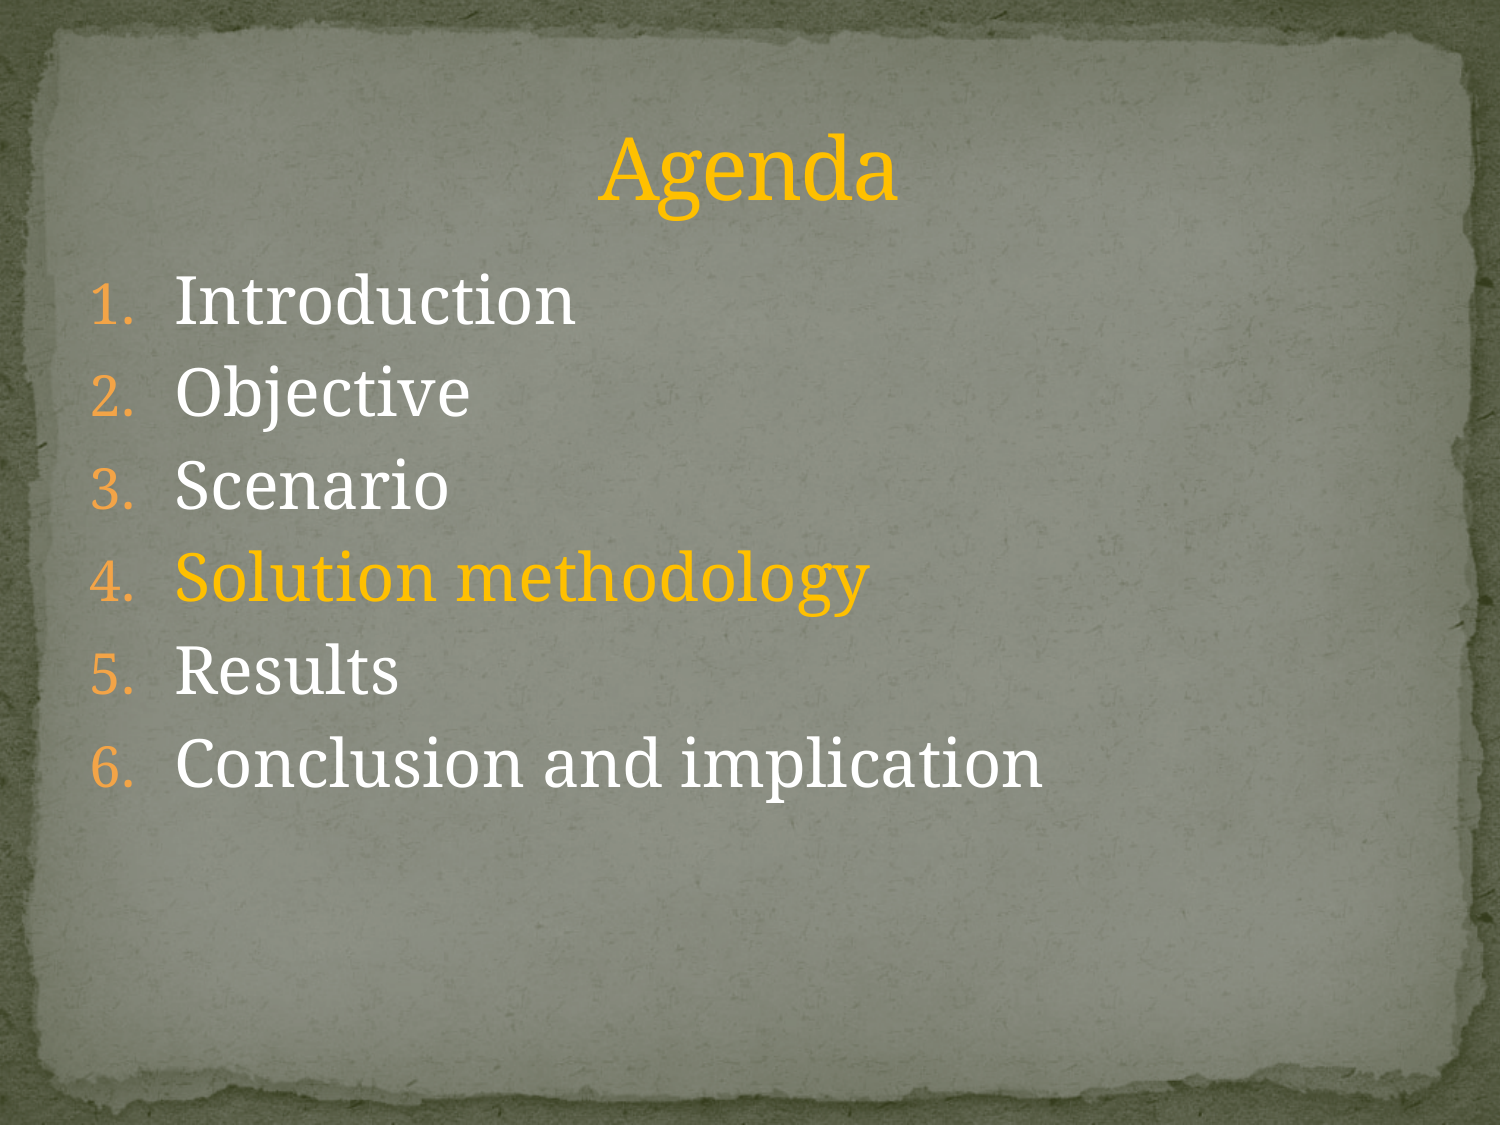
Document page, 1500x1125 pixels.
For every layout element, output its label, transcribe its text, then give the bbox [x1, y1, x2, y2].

title Agenda [74, 24, 1425, 225]
list Introduction Objective Scenario Solution methodology Results Conclusion and implication [75, 249, 1425, 1000]
